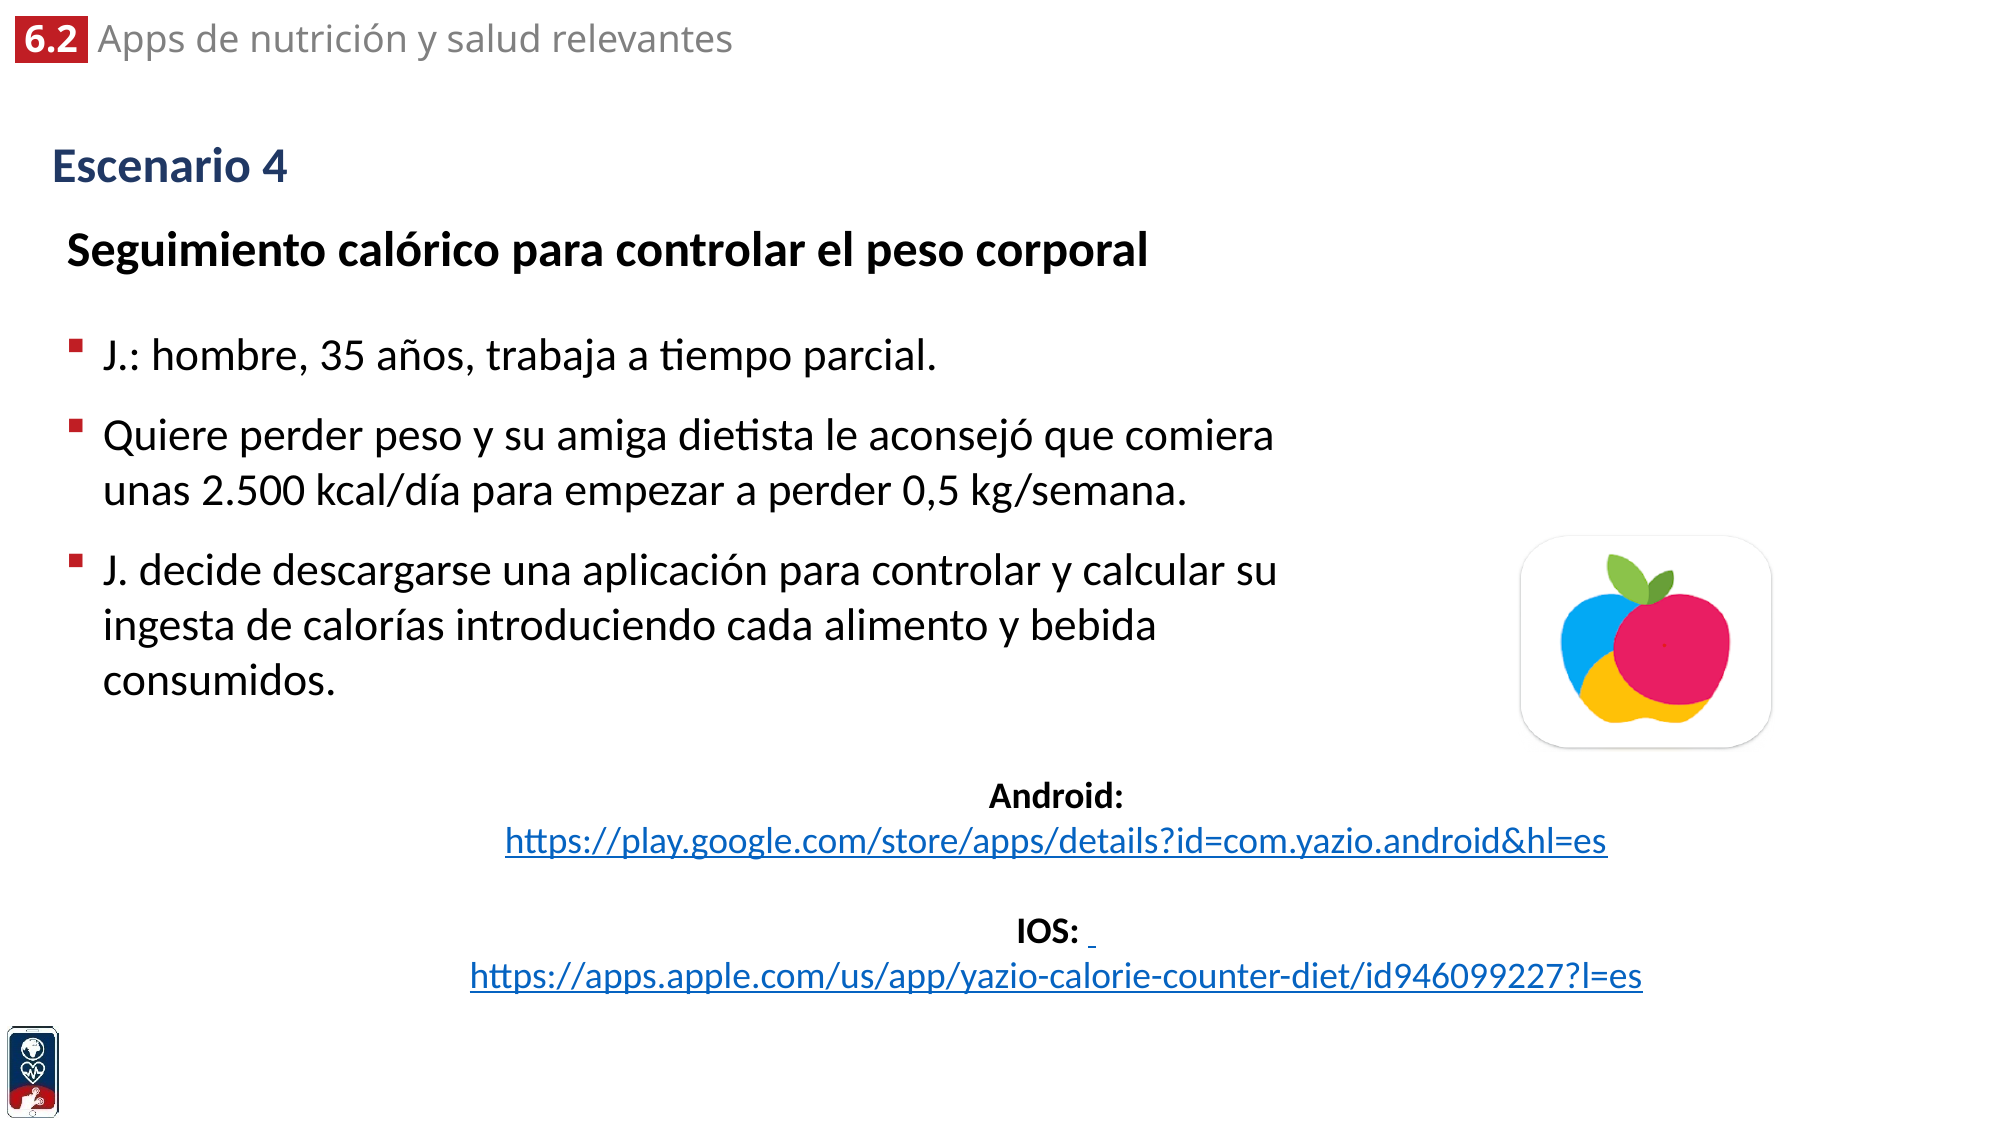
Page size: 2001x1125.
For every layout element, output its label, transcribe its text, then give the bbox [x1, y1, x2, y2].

picture [7, 1026, 59, 1118]
list J.: hombre, 35 años, trabaja a tiempo parcial. Quiere perder peso y su amiga dietista le aconsejó que comiera unas 2.500 kcal/día para empezar a perder 0,5 kg/semana. J. decide descargarse una aplicación para controlar y calcular su ingesta de calorías introduciendo cada alimento y bebida consumidos. [50, 317, 1322, 964]
title Escenario 4 [37, 107, 1852, 227]
list Seguimiento calórico para controlar el peso corporal [51, 208, 1363, 292]
picture [1514, 528, 1779, 752]
text_box Android: https://play.google.com/store/apps/details?id=com.yazio.android&hl=es IOS: https://apps.apple.com/us/app/yazio-calorie-counter-diet/id946099227?l=es [173, 763, 1941, 1004]
